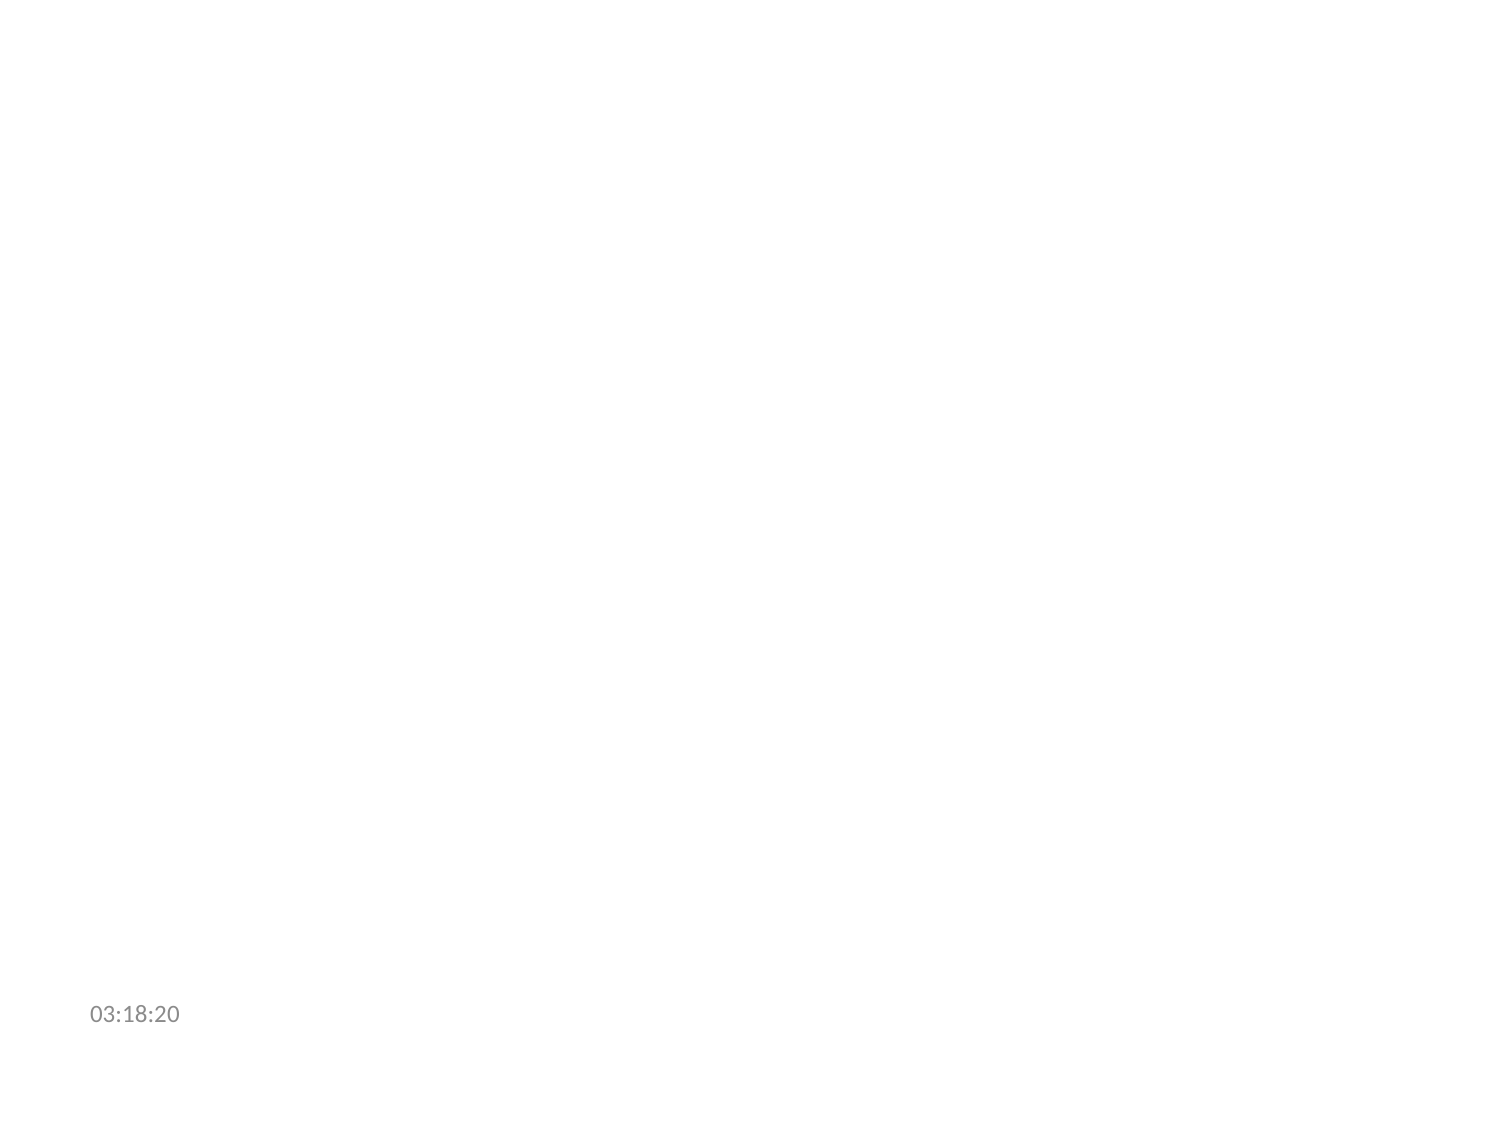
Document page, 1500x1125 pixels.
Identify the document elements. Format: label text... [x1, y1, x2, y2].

text_box 15:35:09 [75, 982, 425, 1043]
